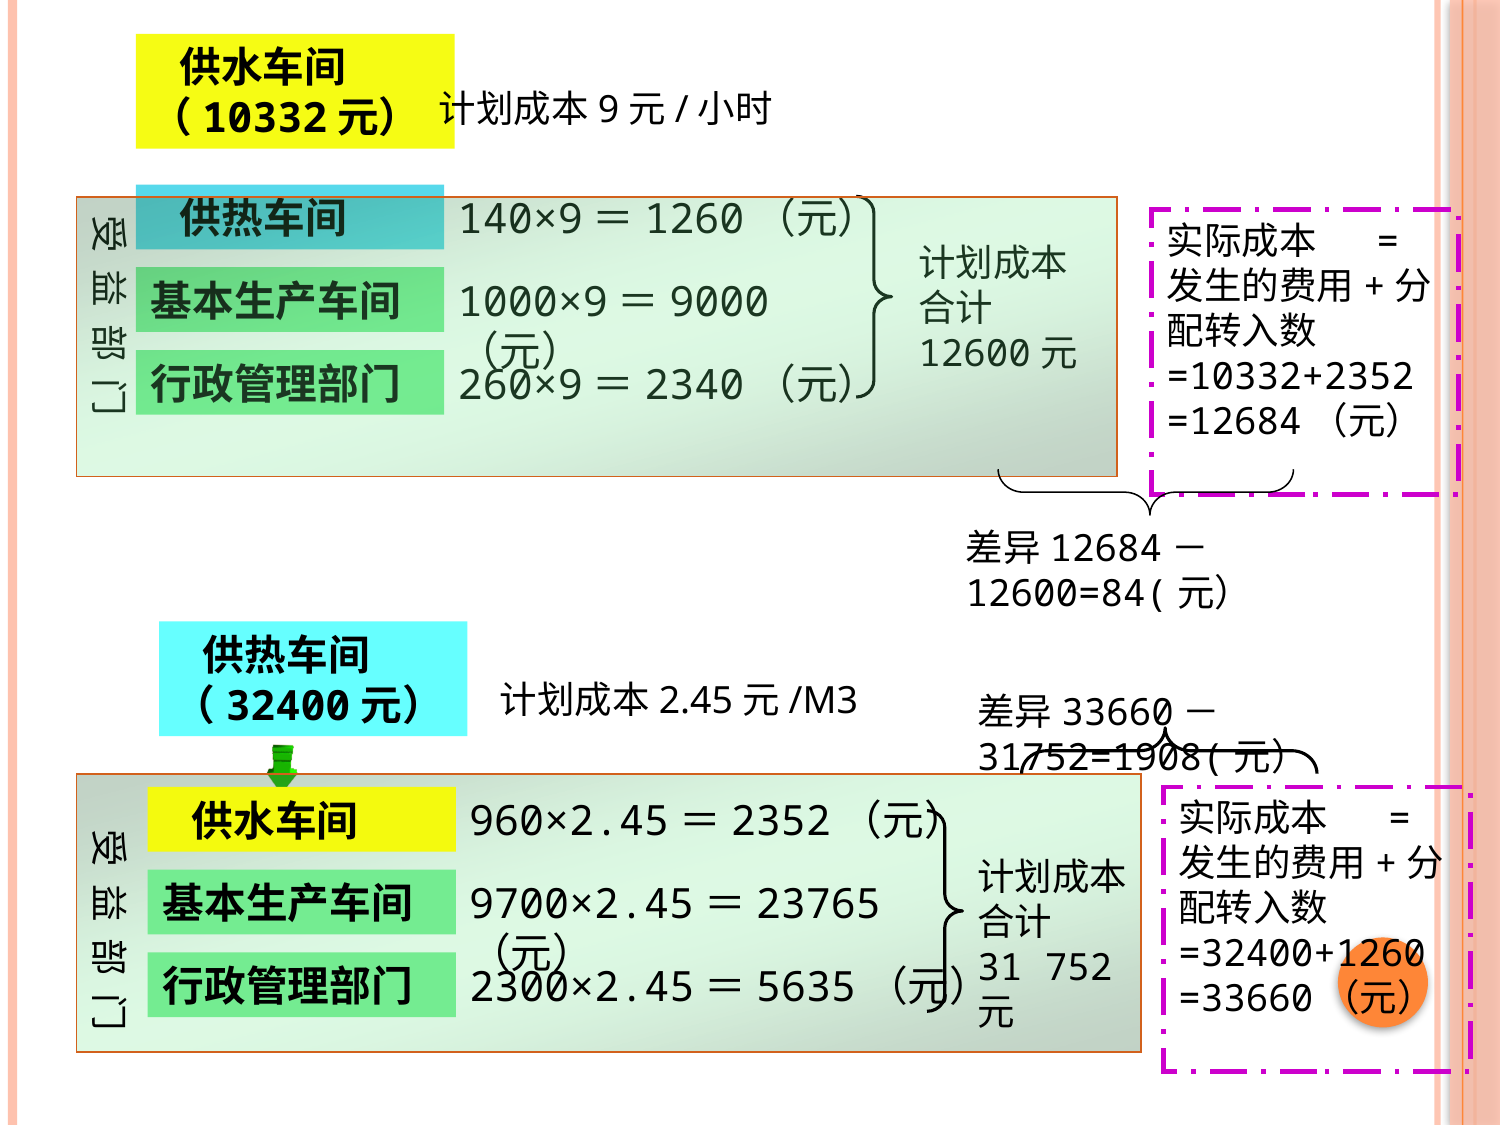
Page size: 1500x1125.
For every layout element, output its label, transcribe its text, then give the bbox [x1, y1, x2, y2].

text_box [64, 148, 1094, 433]
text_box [76, 197, 1460, 598]
text_box 计划成本9元/小时 [424, 78, 788, 138]
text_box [64, 620, 1500, 1125]
text_box 供水车间 （10332元） [135, 33, 455, 145]
